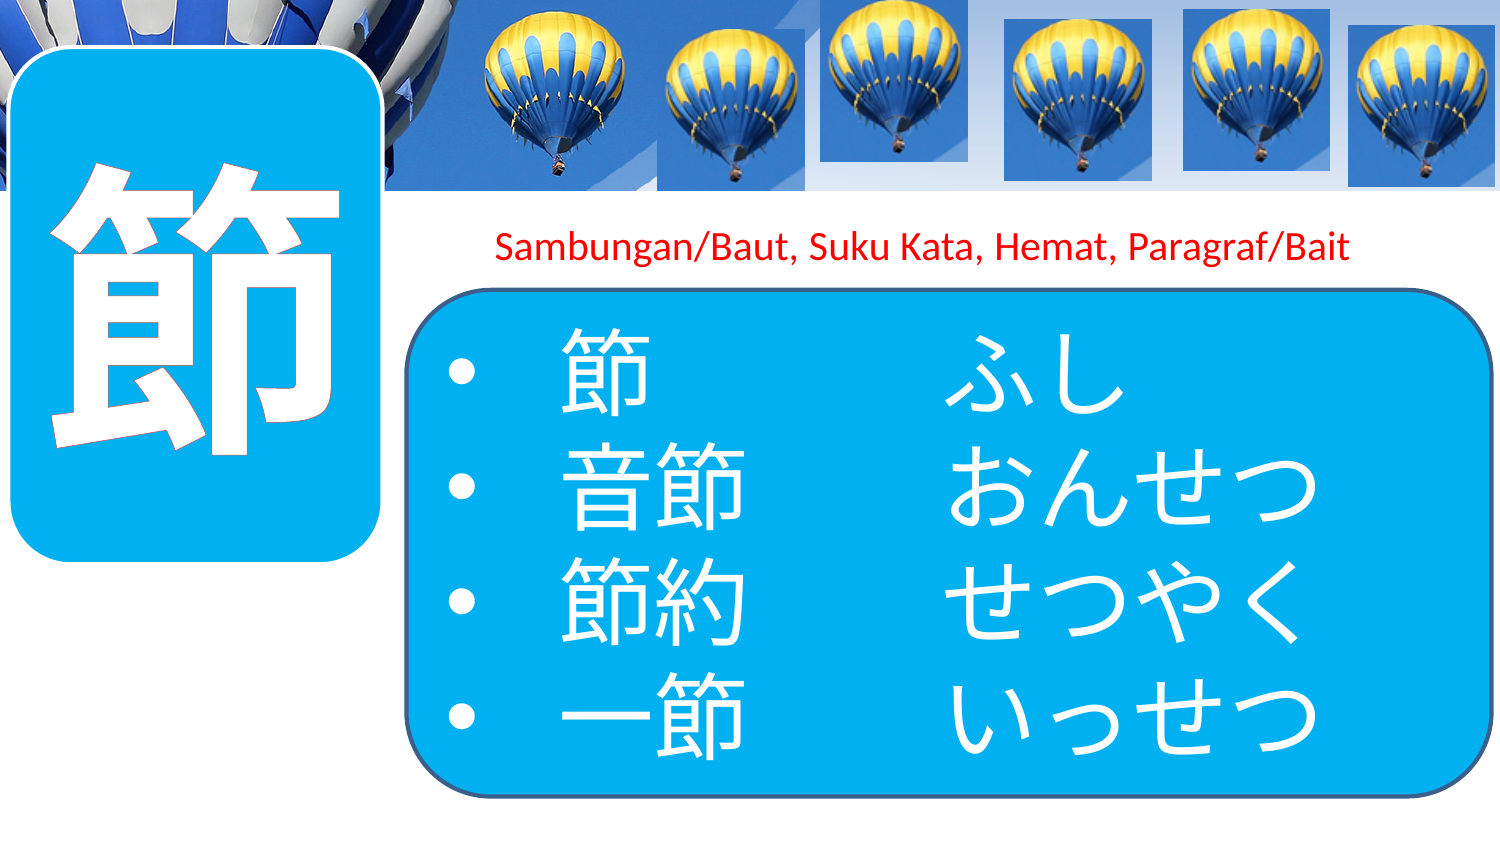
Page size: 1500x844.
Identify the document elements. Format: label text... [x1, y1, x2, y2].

picture [0, 0, 1500, 844]
text_box 節 ふし 音節 おんせつ 節約 せつやく 一節 いっせつ [404, 288, 1494, 799]
text_box 節 [6, 45, 385, 567]
text_box Sambungan/Baut, Suku Kata, Hemat, Paragraf/Bait [479, 180, 1473, 306]
